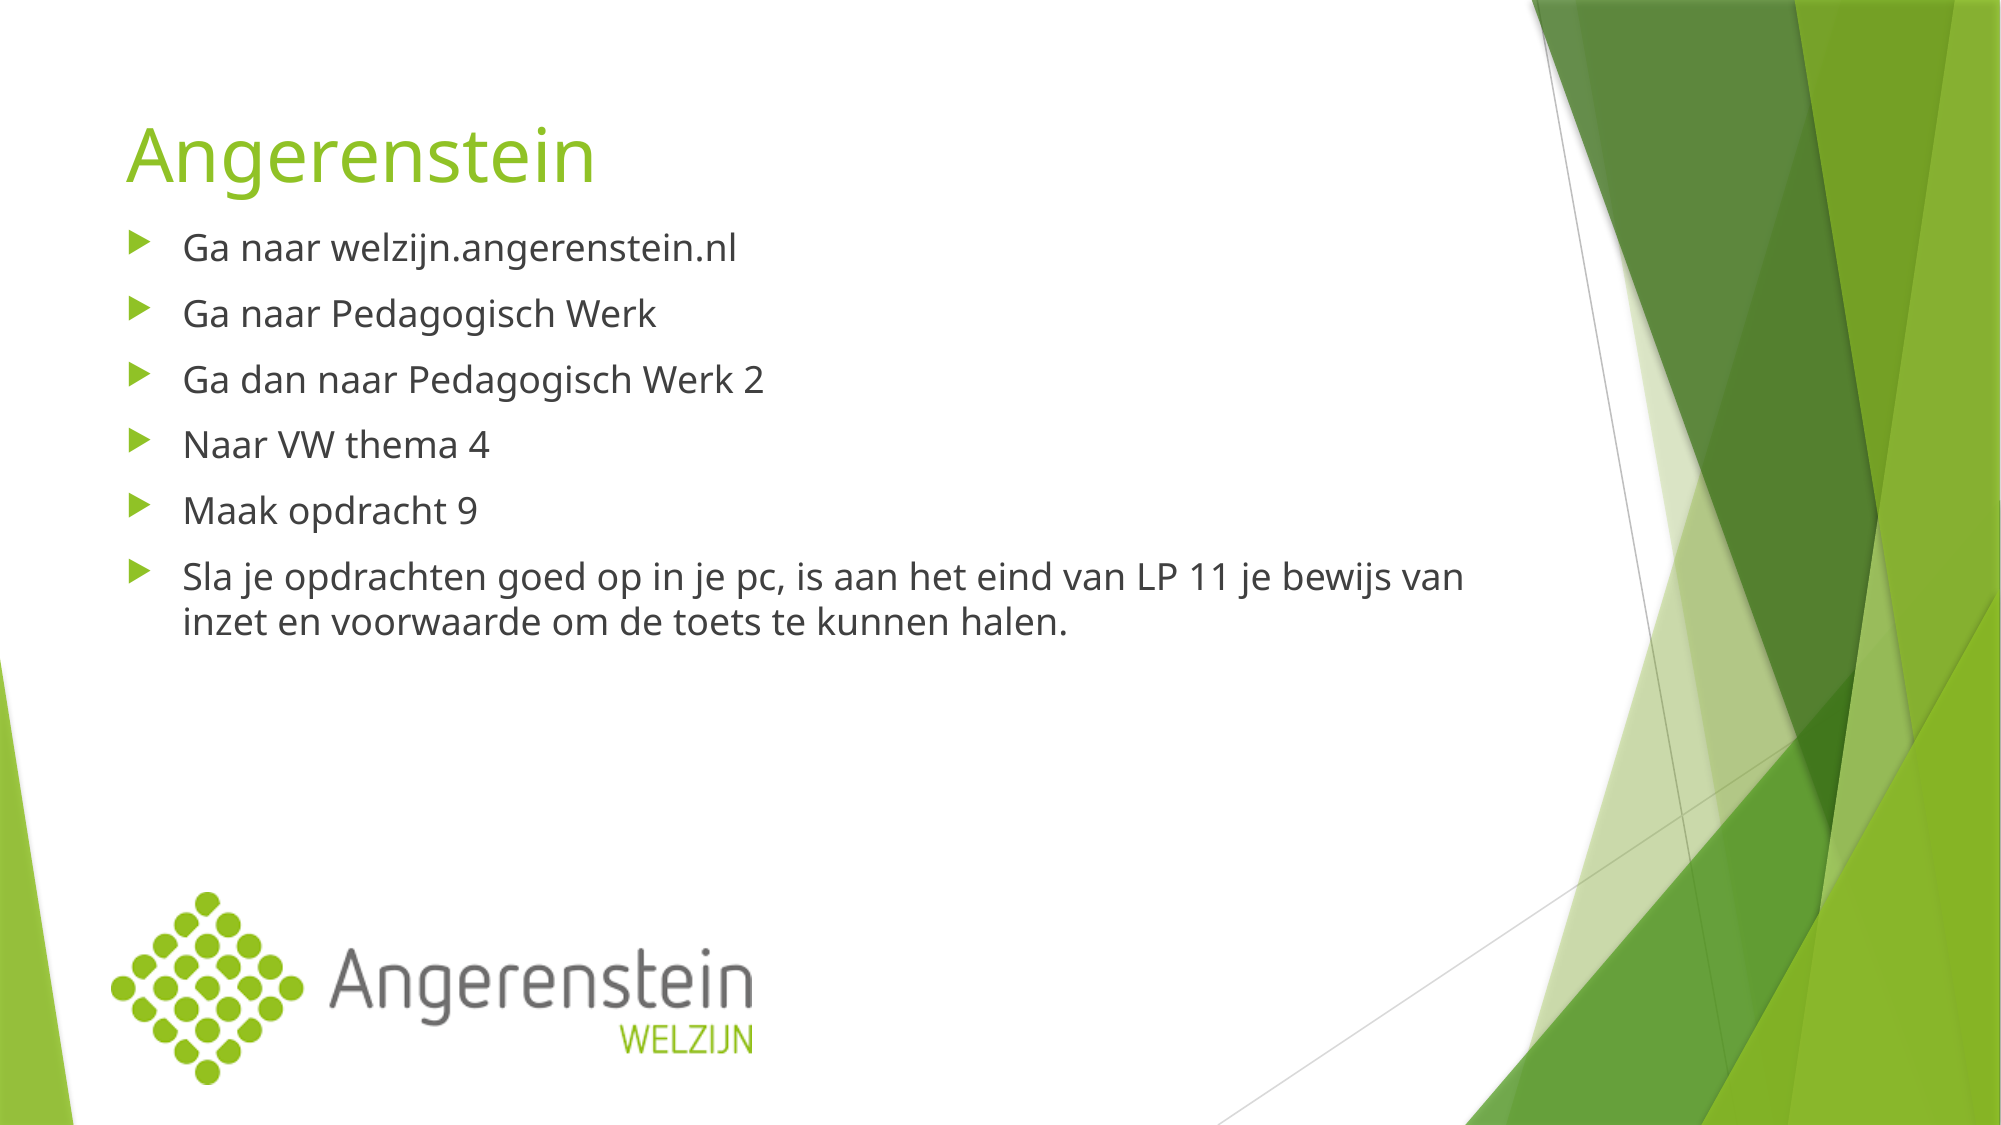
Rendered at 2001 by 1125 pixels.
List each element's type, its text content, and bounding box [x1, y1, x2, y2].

list Ga naar welzijn.angerenstein.nl Ga naar Pedagogisch Werk Ga dan naar Pedagogisch Werk 2 Naar VW thema 4 Maak opdracht 9 Sla je opdrachten goed op in je pc, is aan het eind van LP 11 je bewijs van inzet en voorwaarde om de toets te kunnen halen. [111, 216, 1522, 853]
title Angerenstein [111, 99, 1522, 216]
picture [110, 892, 753, 1086]
